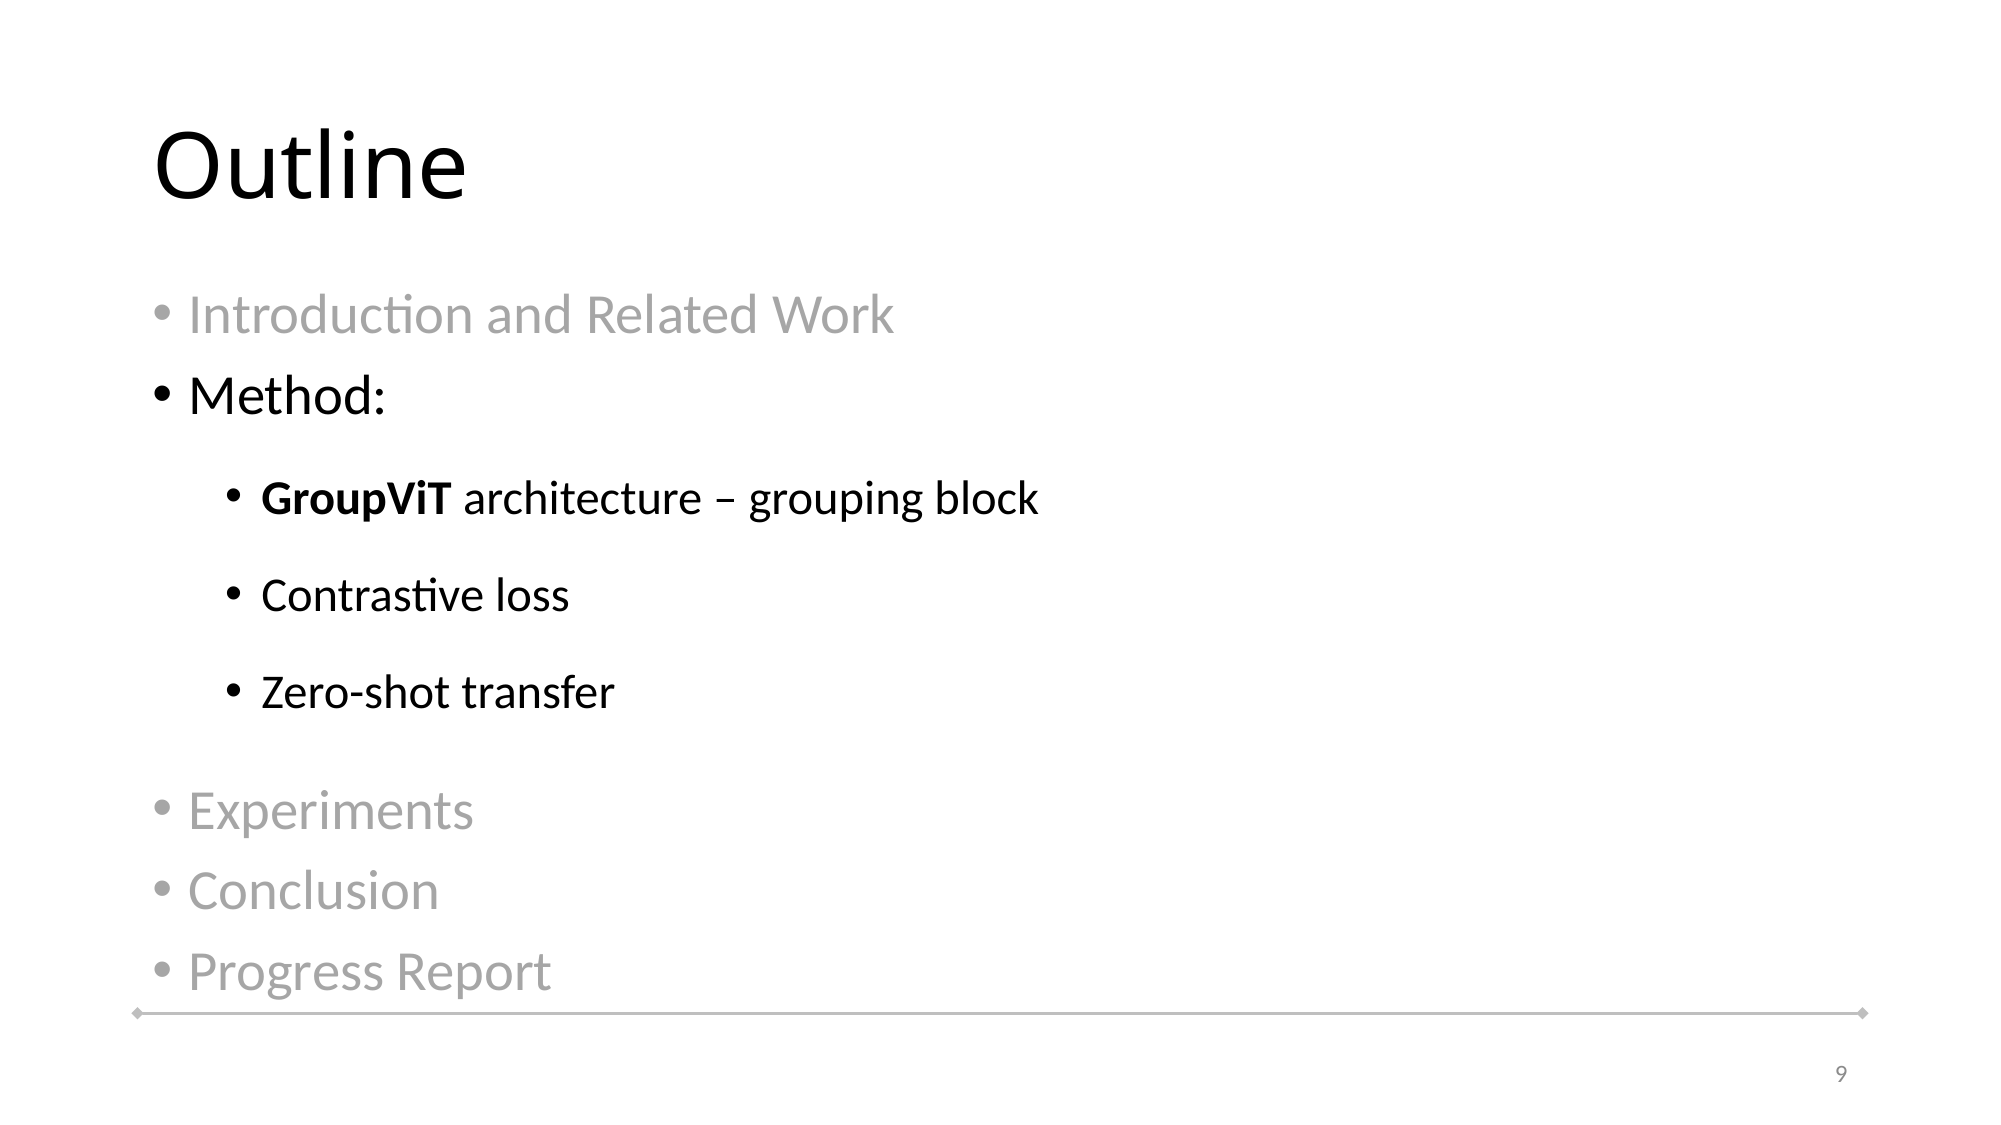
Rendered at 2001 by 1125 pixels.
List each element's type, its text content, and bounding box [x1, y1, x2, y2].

list Introduction and Related Work Method: GroupViT architecture – grouping block Contrastive loss Zero-shot transfer Experiments Conclusion Progress Report [137, 277, 1863, 1012]
slide_number 9 [1412, 1042, 1863, 1103]
title Outline [137, 59, 1863, 277]
